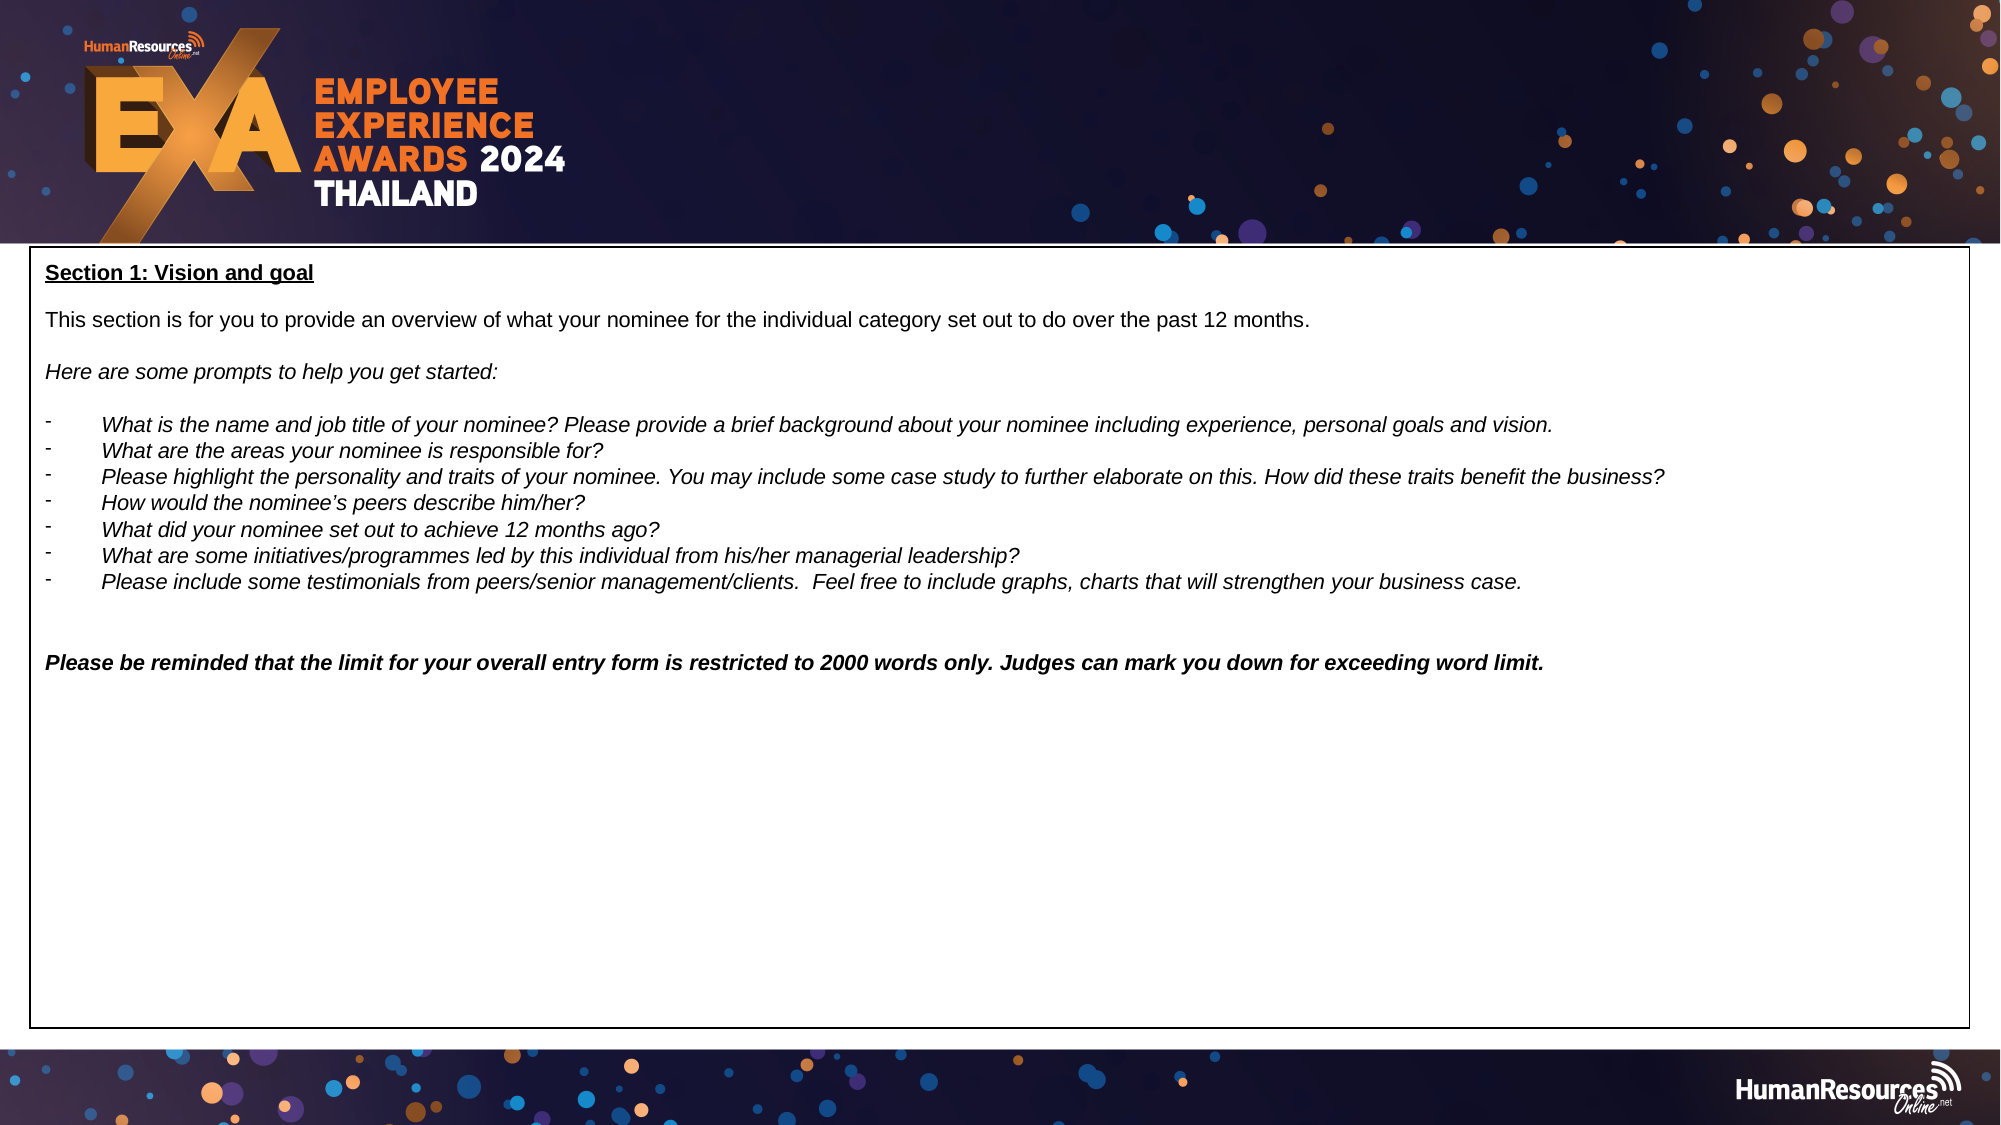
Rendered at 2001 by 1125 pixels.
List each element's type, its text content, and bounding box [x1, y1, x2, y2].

picture [0, 0, 2001, 1125]
text_box Section 1: Vision and goal This section is for you to provide an overview of what your nominee for the individual category set out to do over the past 12 months. Here are some prompts to help you get started: What is the name and job title of your nominee? Please provide a brief background about your nominee including experience, personal goals and vision. What are the areas your nominee is responsible for? Please highlight the personality and traits of your nominee. You may include some case study to further elaborate on this. How did these traits benefit the business? How would the nominee’s peers describe him/her? What did your nominee set out to achieve 12 months ago? What are some initiatives/programmes led by this individual from his/her managerial leadership? Please include some testimonials from peers/senior management/clients. Feel free to include graphs, charts that will strengthen your business case. Please be reminded that the limit for your overall entry form is restricted to 2000 words only. Judges can mark you down for exceeding word limit. [30, 246, 1970, 1029]
